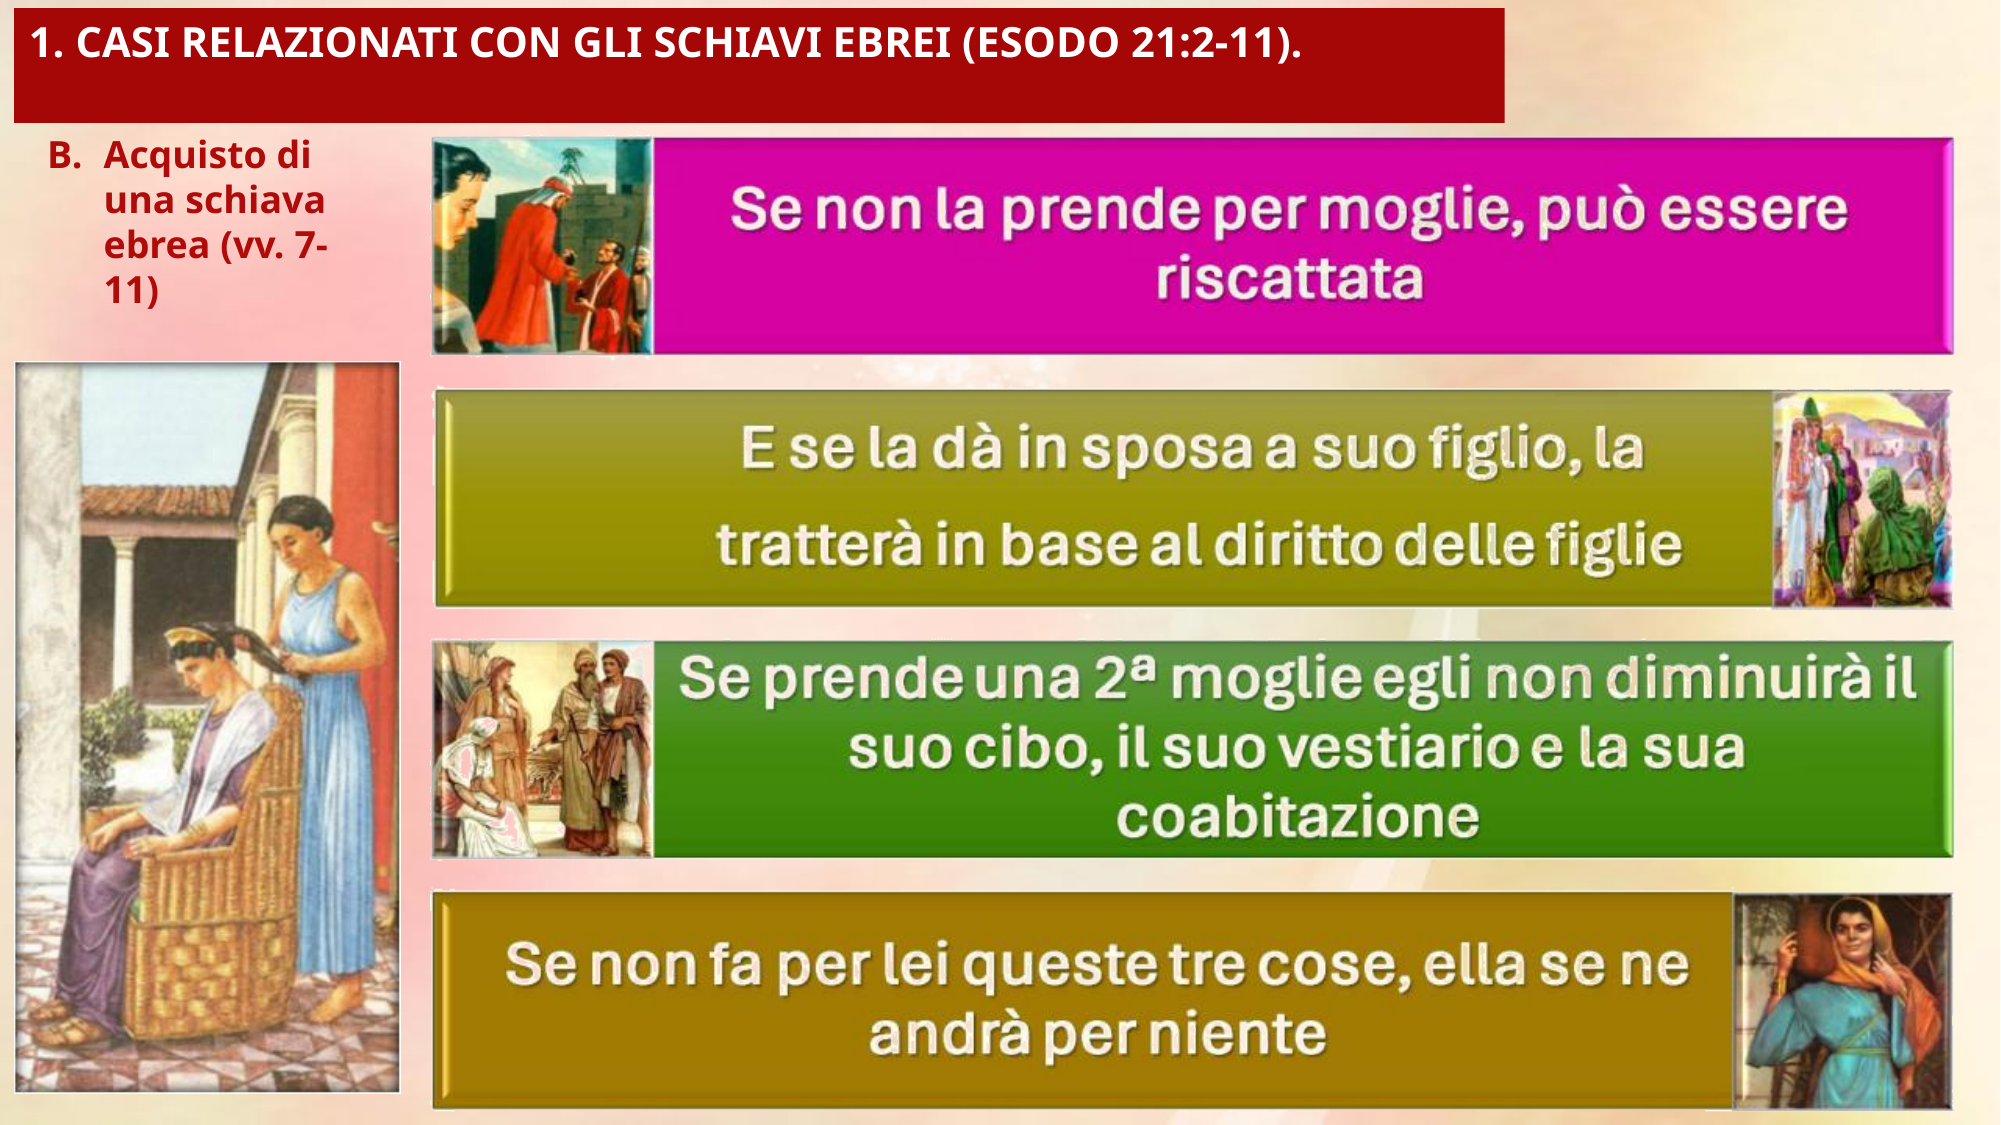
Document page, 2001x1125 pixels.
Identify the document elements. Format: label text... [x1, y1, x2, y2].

picture [0, 0, 2001, 1125]
text_box 1. CASI RELAZIONATI CON GLI SCHIAVI EBREI (ESODO 21:2-11). [13, 7, 1506, 124]
text_box Acquisto di una schiava ebrea (vv. 7-11) [32, 123, 383, 318]
